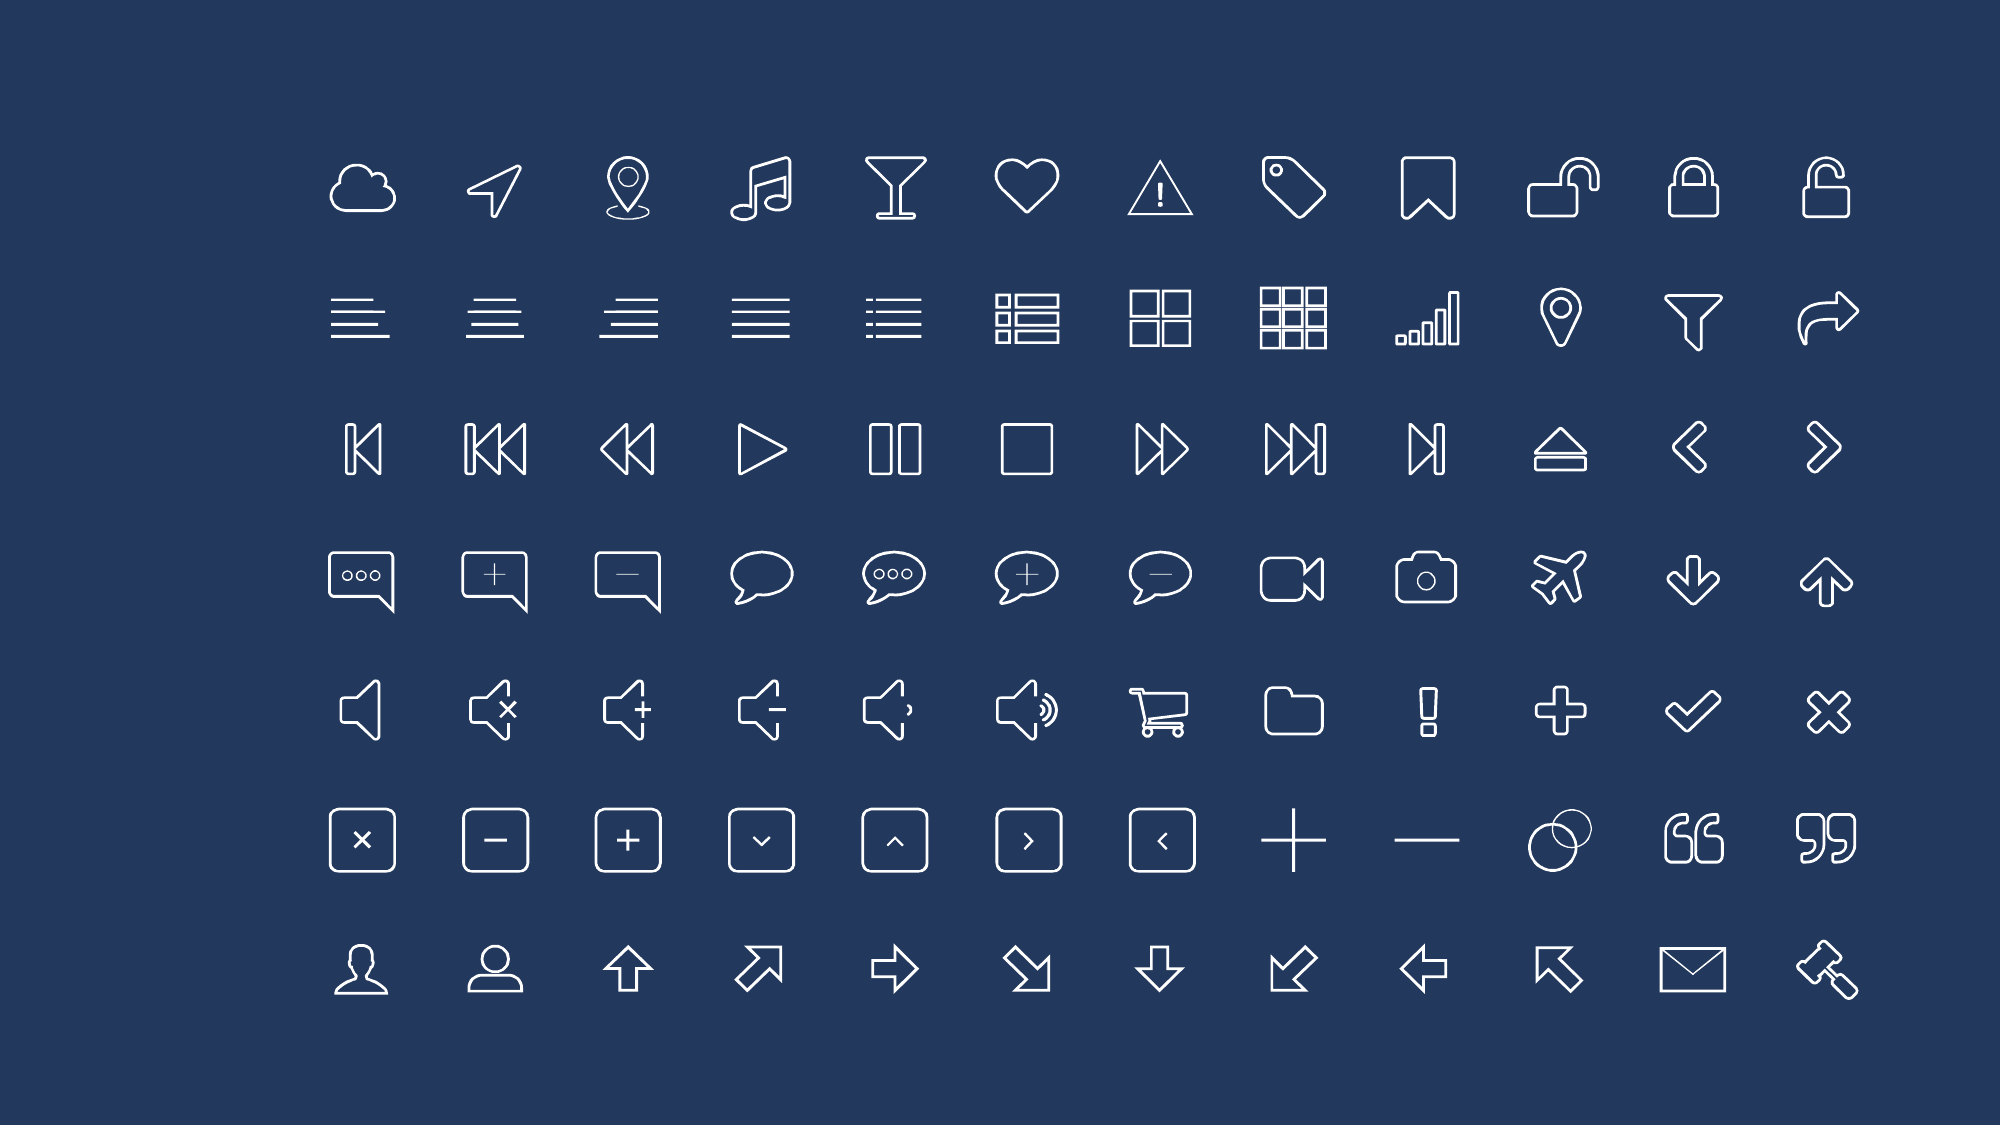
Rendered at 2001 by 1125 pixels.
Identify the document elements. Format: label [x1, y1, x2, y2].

text_box [345, 423, 382, 476]
text_box [1527, 157, 1600, 218]
text_box [730, 550, 794, 605]
text_box [1540, 287, 1582, 348]
text_box [1534, 426, 1588, 472]
text_box [1259, 556, 1324, 602]
text_box [1305, 286, 1327, 307]
text_box [1014, 329, 1060, 344]
text_box [1448, 291, 1460, 346]
text_box [865, 156, 927, 220]
text_box [1394, 838, 1460, 842]
text_box [484, 838, 507, 842]
text_box [861, 807, 929, 873]
text_box [906, 704, 913, 716]
text_box [1796, 813, 1857, 864]
text_box [1420, 722, 1437, 737]
text_box [871, 943, 920, 994]
text_box [626, 829, 630, 851]
text_box [1161, 319, 1192, 347]
text_box [466, 164, 522, 219]
text_box [1161, 289, 1192, 318]
text_box [730, 156, 792, 222]
text_box [1041, 698, 1052, 722]
text_box [617, 166, 639, 188]
text_box [1044, 693, 1058, 728]
text_box [887, 568, 899, 580]
text_box [1693, 947, 1726, 975]
text_box [1128, 687, 1189, 738]
text_box [1134, 945, 1186, 993]
text_box [1395, 334, 1407, 346]
text_box [600, 423, 655, 476]
text_box [1672, 420, 1707, 474]
text_box [731, 322, 790, 326]
text_box [1527, 822, 1578, 872]
text_box [1417, 571, 1436, 591]
text_box [1039, 704, 1046, 716]
text_box [462, 807, 530, 873]
text_box [1129, 289, 1160, 318]
text_box [1664, 294, 1723, 352]
text_box [1419, 687, 1438, 720]
text_box [328, 551, 395, 614]
text_box [1129, 319, 1160, 347]
text_box [731, 334, 790, 338]
text_box [768, 708, 786, 712]
text_box [734, 945, 783, 993]
text_box [603, 679, 645, 741]
text_box [1282, 328, 1304, 350]
text_box [634, 701, 651, 718]
text_box [862, 550, 927, 605]
text_box [1796, 939, 1859, 1000]
text_box [1262, 156, 1327, 219]
text_box [995, 293, 1011, 309]
text_box [1800, 557, 1854, 608]
text_box [898, 423, 922, 476]
text_box [1666, 555, 1720, 606]
text_box [1659, 947, 1727, 993]
text_box [1259, 328, 1282, 350]
text_box [1408, 423, 1445, 476]
text_box [1264, 686, 1324, 736]
text_box [995, 311, 1011, 327]
text_box [469, 679, 510, 741]
text_box [1665, 690, 1722, 733]
text_box [1408, 329, 1420, 346]
text_box [1660, 947, 1694, 976]
text_box [606, 205, 650, 220]
text_box [461, 551, 528, 614]
text_box [331, 334, 390, 338]
text_box [1531, 550, 1587, 605]
text_box [901, 568, 913, 580]
text_box [1296, 838, 1326, 842]
text_box [869, 423, 893, 476]
text_box [873, 568, 885, 580]
text_box [630, 838, 640, 842]
text_box [1797, 291, 1860, 346]
text_box [1802, 156, 1851, 219]
text_box [341, 570, 353, 581]
text_box [353, 831, 372, 849]
text_box [602, 944, 655, 992]
text_box [599, 334, 658, 338]
text_box [994, 158, 1060, 214]
text_box [1128, 807, 1196, 873]
text_box [594, 551, 661, 614]
text_box [331, 322, 379, 326]
text_box [1128, 550, 1192, 605]
text_box [1259, 286, 1282, 307]
text_box [339, 679, 381, 741]
text_box [1127, 159, 1194, 216]
text_box [1135, 423, 1189, 476]
text_box [996, 679, 1038, 741]
text_box [471, 322, 519, 326]
text_box [1292, 808, 1296, 872]
text_box [1282, 286, 1304, 307]
text_box [1014, 293, 1060, 309]
text_box [363, 840, 372, 849]
text_box [875, 322, 922, 326]
text_box [466, 334, 524, 338]
text_box [1806, 690, 1851, 734]
text_box [499, 700, 517, 718]
text_box [1305, 328, 1327, 350]
text_box [1421, 308, 1447, 346]
text_box [355, 570, 367, 581]
text_box [607, 156, 649, 213]
text_box [1400, 156, 1456, 220]
text_box [1282, 307, 1304, 328]
text_box [1259, 307, 1282, 328]
text_box [995, 807, 1063, 873]
text_box [334, 944, 389, 995]
text_box [1535, 946, 1584, 994]
text_box [728, 807, 796, 873]
text_box [1806, 420, 1842, 474]
text_box [738, 679, 779, 741]
text_box [610, 322, 658, 326]
text_box [1014, 311, 1060, 327]
text_box [328, 807, 396, 873]
text_box [1664, 813, 1724, 864]
text_box [1265, 423, 1327, 476]
text_box [1002, 944, 1051, 992]
text_box [467, 944, 524, 993]
text_box [369, 570, 381, 581]
text_box [995, 329, 1011, 344]
text_box [875, 334, 922, 338]
text_box [1534, 685, 1587, 736]
text_box [464, 423, 527, 476]
text_box [994, 550, 1059, 605]
text_box [1270, 944, 1319, 992]
text_box [1668, 157, 1720, 218]
text_box [738, 423, 788, 476]
text_box [1395, 550, 1458, 604]
text_box [353, 831, 362, 839]
text_box [862, 679, 904, 741]
text_box [594, 807, 662, 873]
text_box [1261, 838, 1292, 842]
text_box [1551, 809, 1593, 849]
text_box [1305, 307, 1327, 328]
text_box [1000, 423, 1054, 476]
text_box [1399, 943, 1448, 994]
text_box [329, 163, 396, 213]
